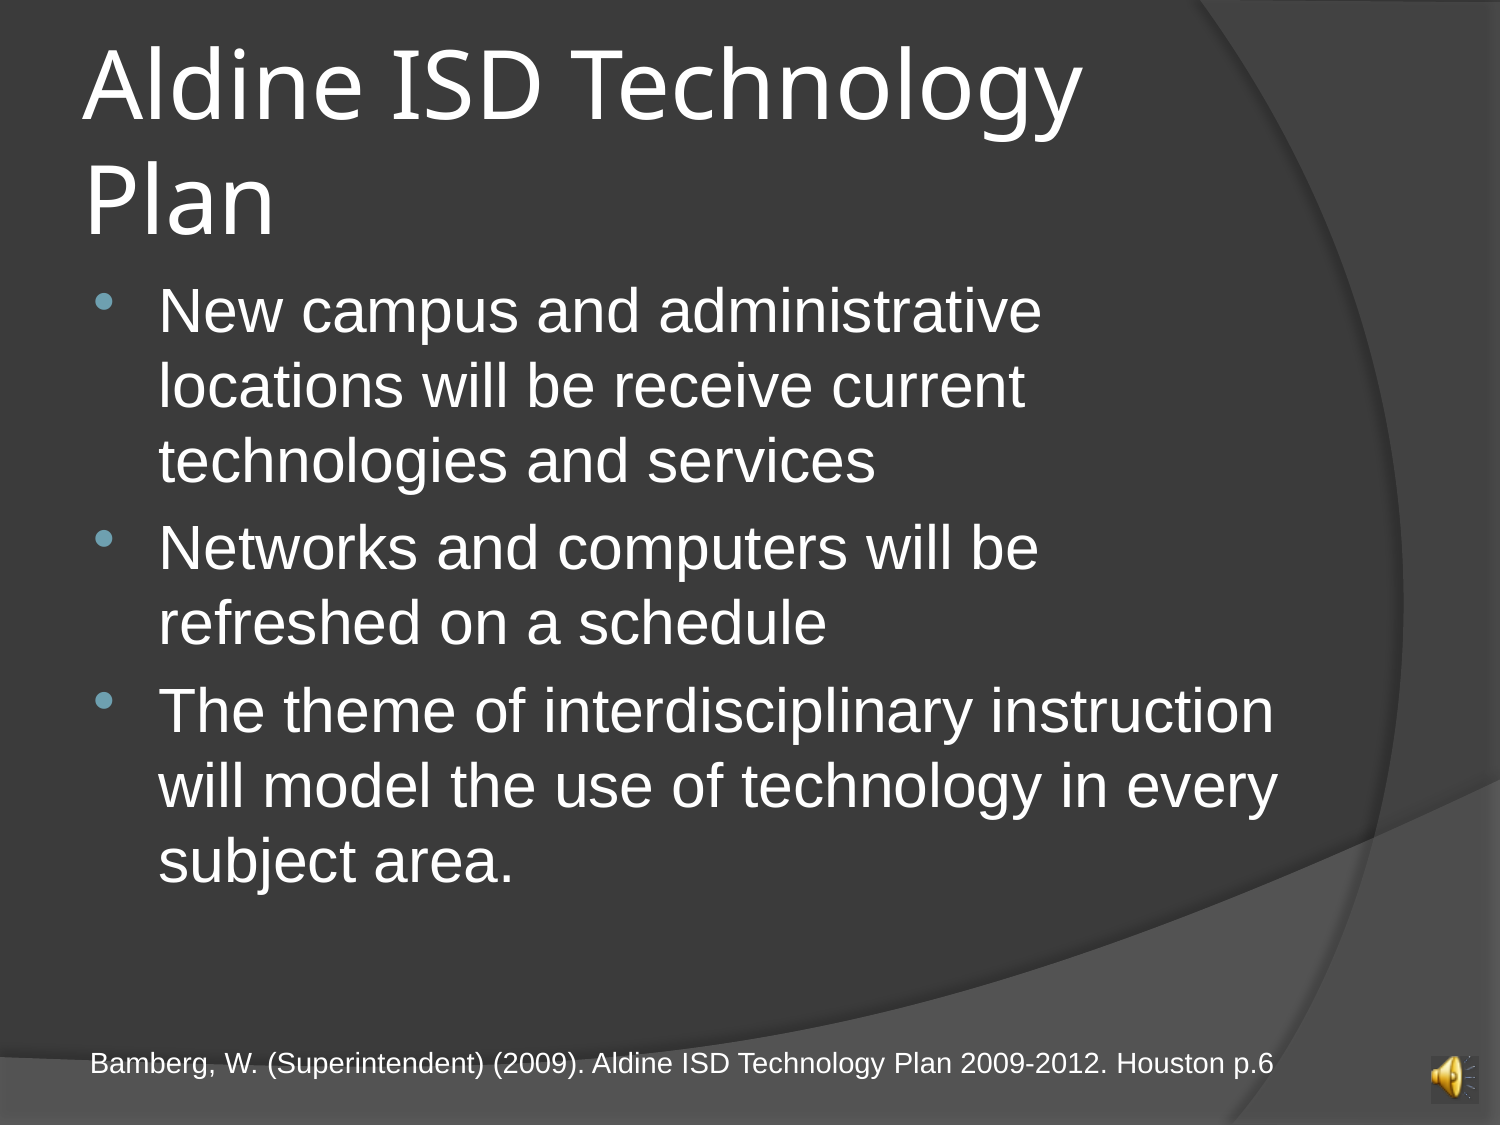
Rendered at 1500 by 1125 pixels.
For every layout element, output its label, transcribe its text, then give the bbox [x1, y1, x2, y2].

picture [1429, 1054, 1481, 1106]
title Aldine ISD Technology Plan [75, 45, 1300, 233]
list New campus and administrative locations will be receive current technologies and services Networks and computers will be refreshed on a schedule The theme of interdisciplinary instruction will model the use of technology in every subject area. [75, 262, 1300, 1005]
text_box Bamberg, W. (Superintendent) (2009). Aldine ISD Technology Plan 2009-2012. Houston p.6 [75, 1037, 1313, 1088]
